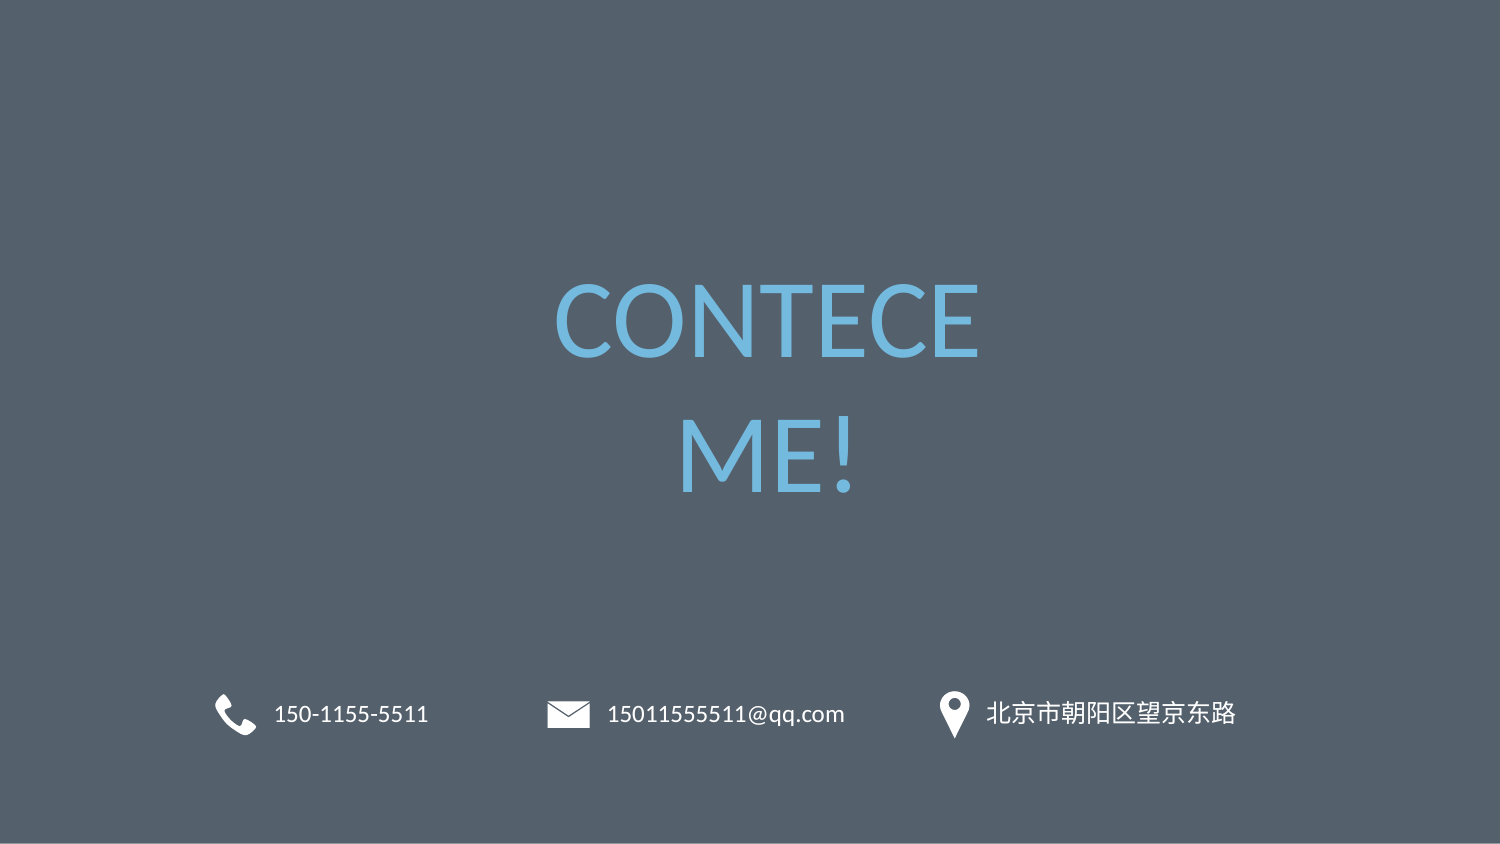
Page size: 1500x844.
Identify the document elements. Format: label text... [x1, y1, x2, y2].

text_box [215, 689, 1285, 740]
text_box CONTECE ME! [521, 237, 1016, 507]
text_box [547, 701, 590, 728]
